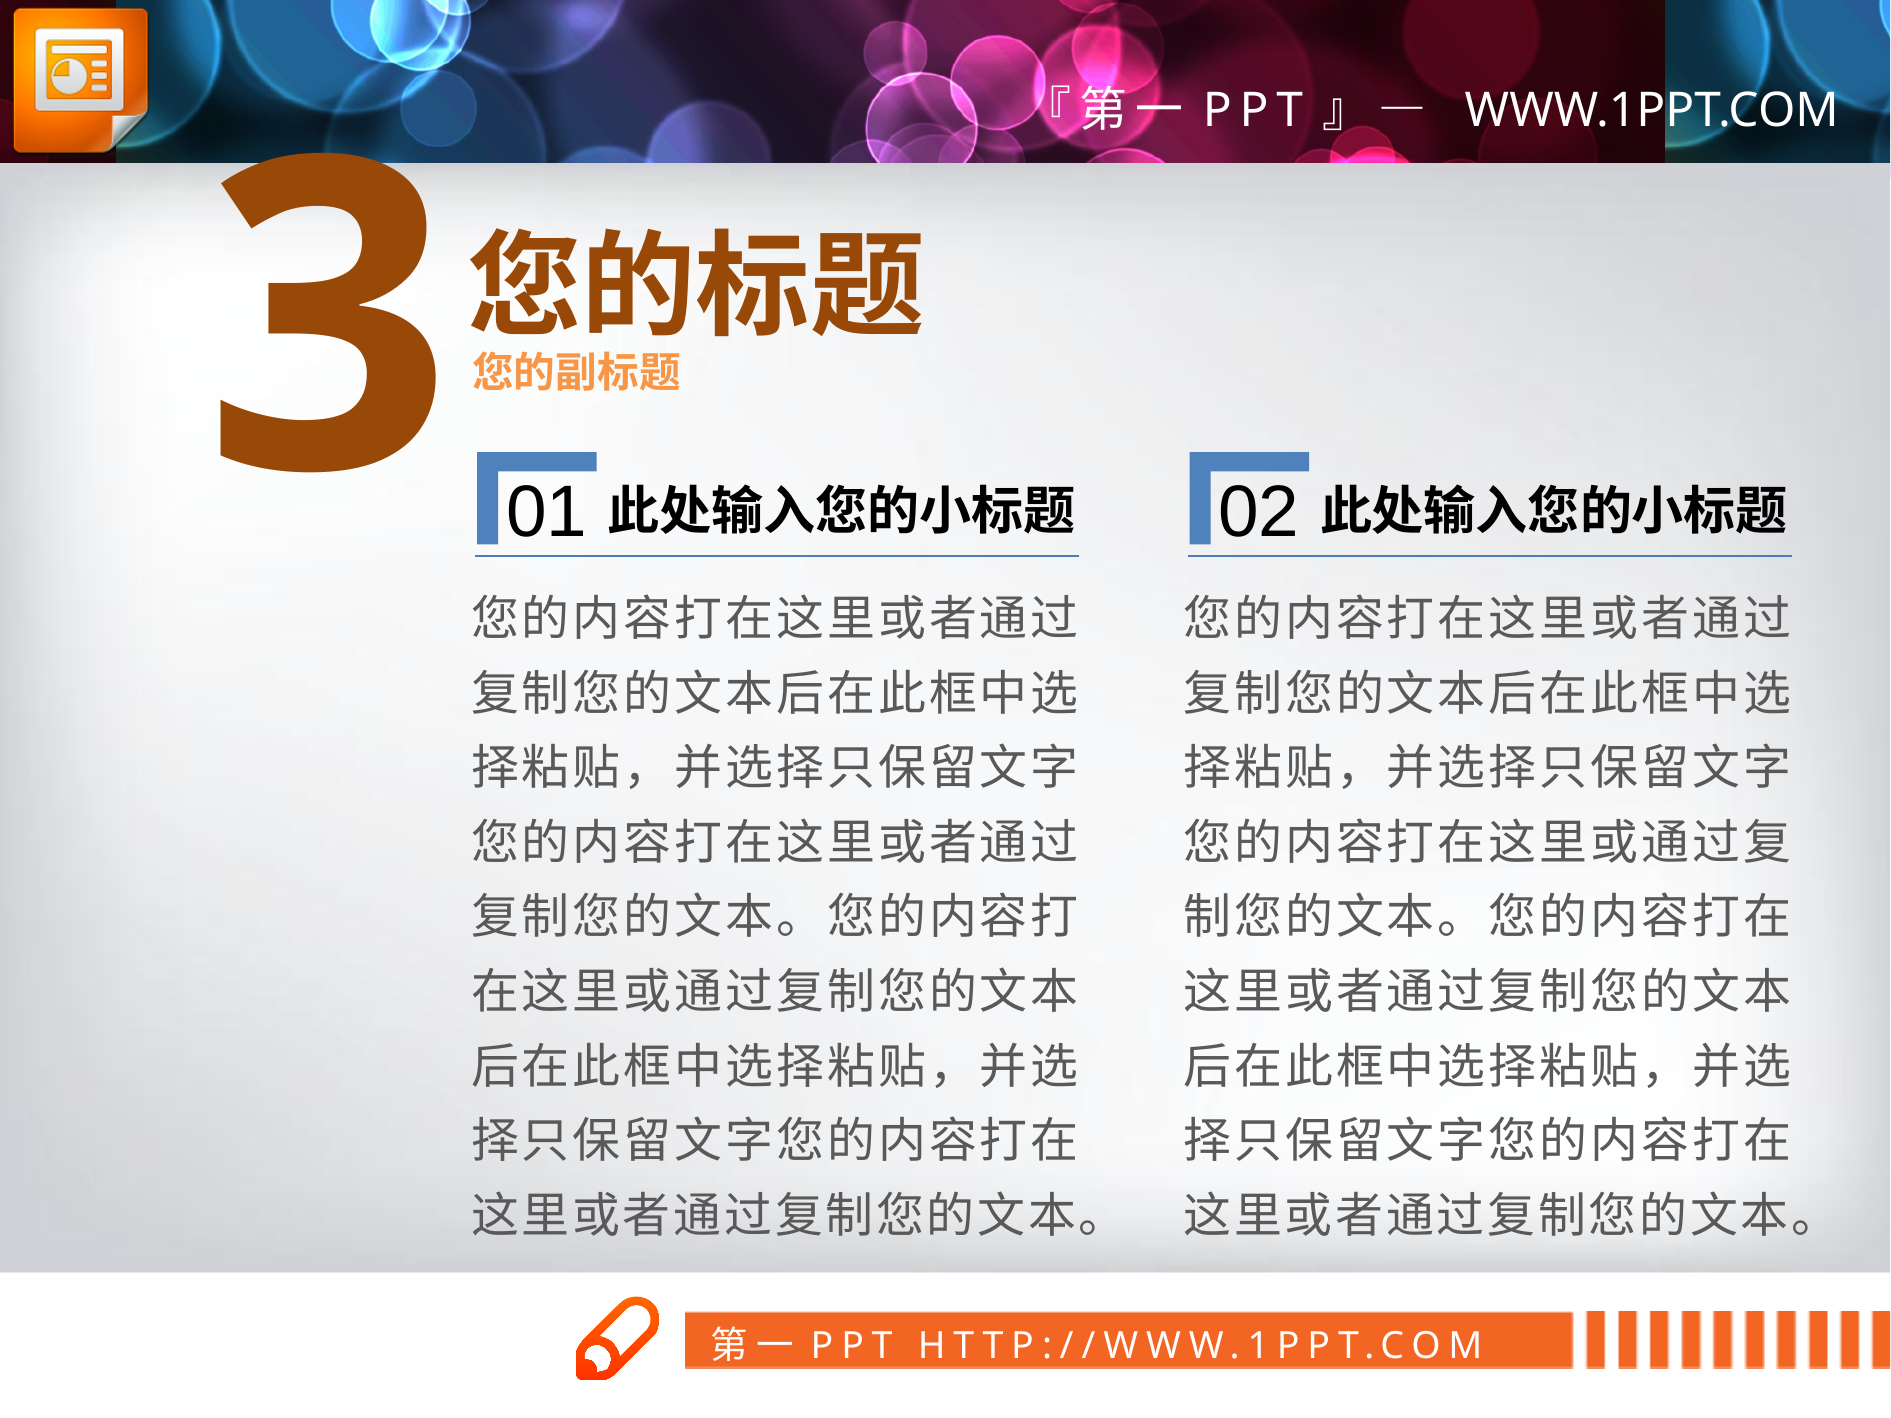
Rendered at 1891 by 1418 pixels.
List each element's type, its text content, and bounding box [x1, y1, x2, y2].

text_box 您的标题 [448, 202, 1109, 359]
picture [685, 1311, 1891, 1369]
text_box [455, 451, 1095, 1253]
text_box 您的副标题 [453, 336, 900, 406]
text_box 3 [185, 23, 368, 565]
picture [0, 0, 1891, 1275]
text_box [1168, 451, 1808, 1253]
